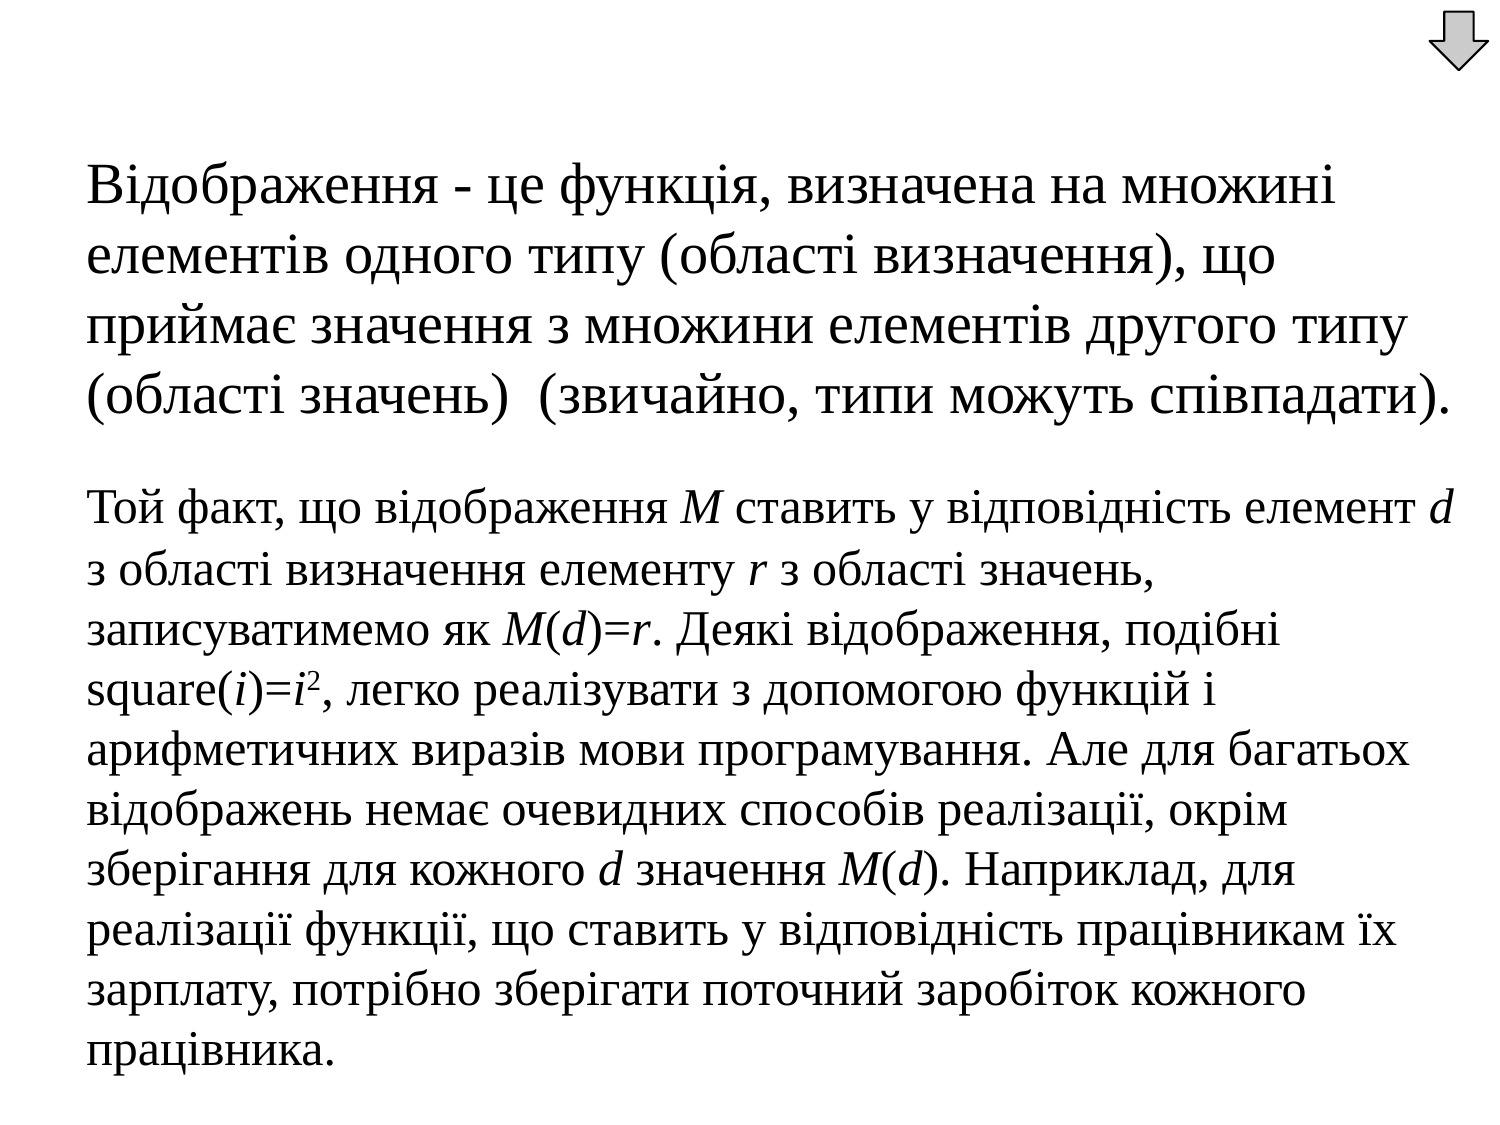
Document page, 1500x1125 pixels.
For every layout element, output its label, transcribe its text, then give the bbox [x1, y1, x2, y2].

list Відображення - це функція, визначена на множині елементів одного типу (області визначення), що приймає значення з множини елементів другого типу (області значень) (звичайно, типи можуть співпадати). Той факт, що відображення М ставить у відповідність елемент d з області визначення елементу r з області значень, записуватимемо як M(d)=r. Деякі відображення, подібні square(i)=i2, легко реалізувати з допомогою функцій і арифметичних виразів мови програмування. Але для багатьох відображень немає очевидних способів реалізації, окрім зберігання для кожного d значення M(d). Наприклад, для реалізації функції, що ставить у відповідність працівникам їх зарплату, потрібно зберігати поточний заробіток кожного працівника. [0, 137, 1500, 1125]
text_box [1429, 11, 1489, 71]
